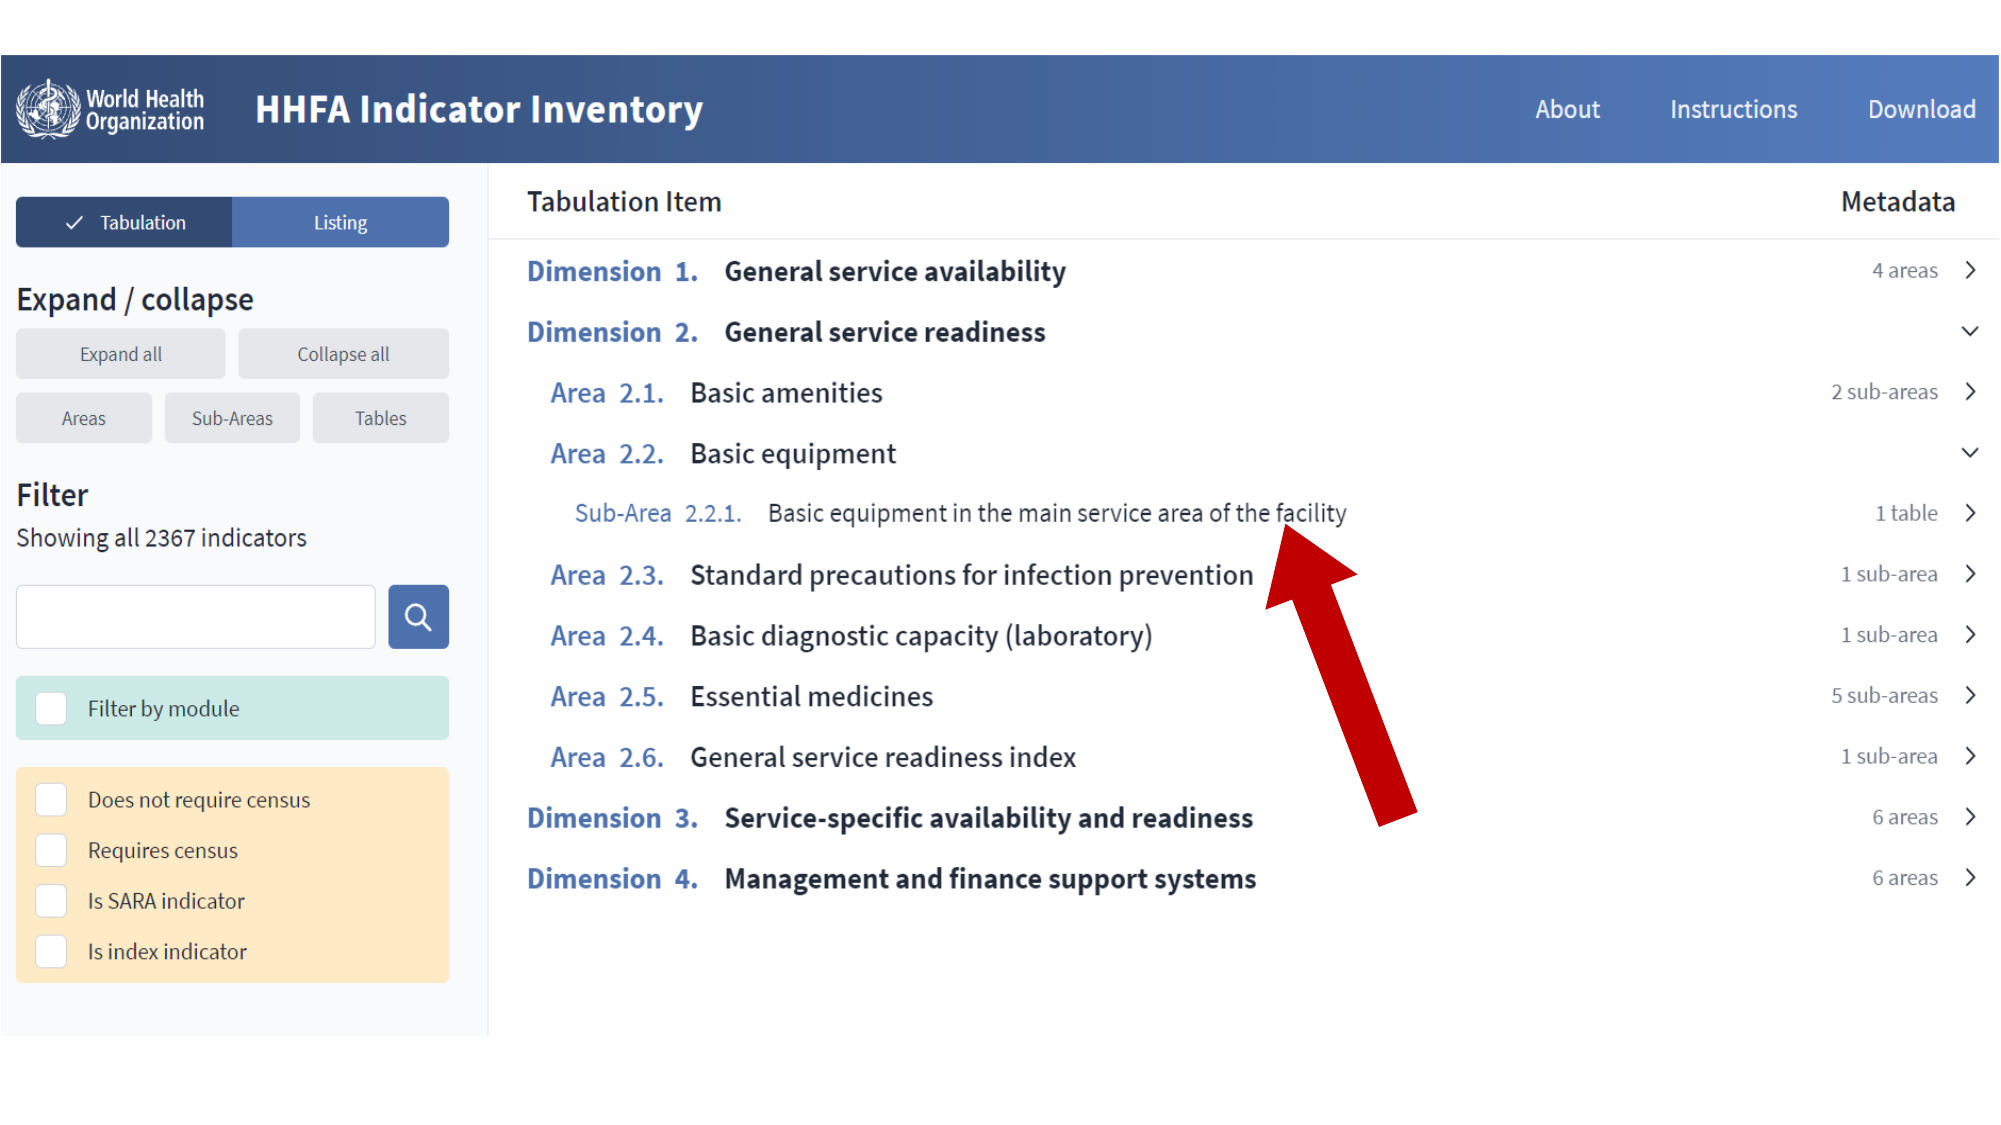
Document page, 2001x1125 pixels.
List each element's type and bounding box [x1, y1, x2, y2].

text_box [0, 54, 2000, 1037]
